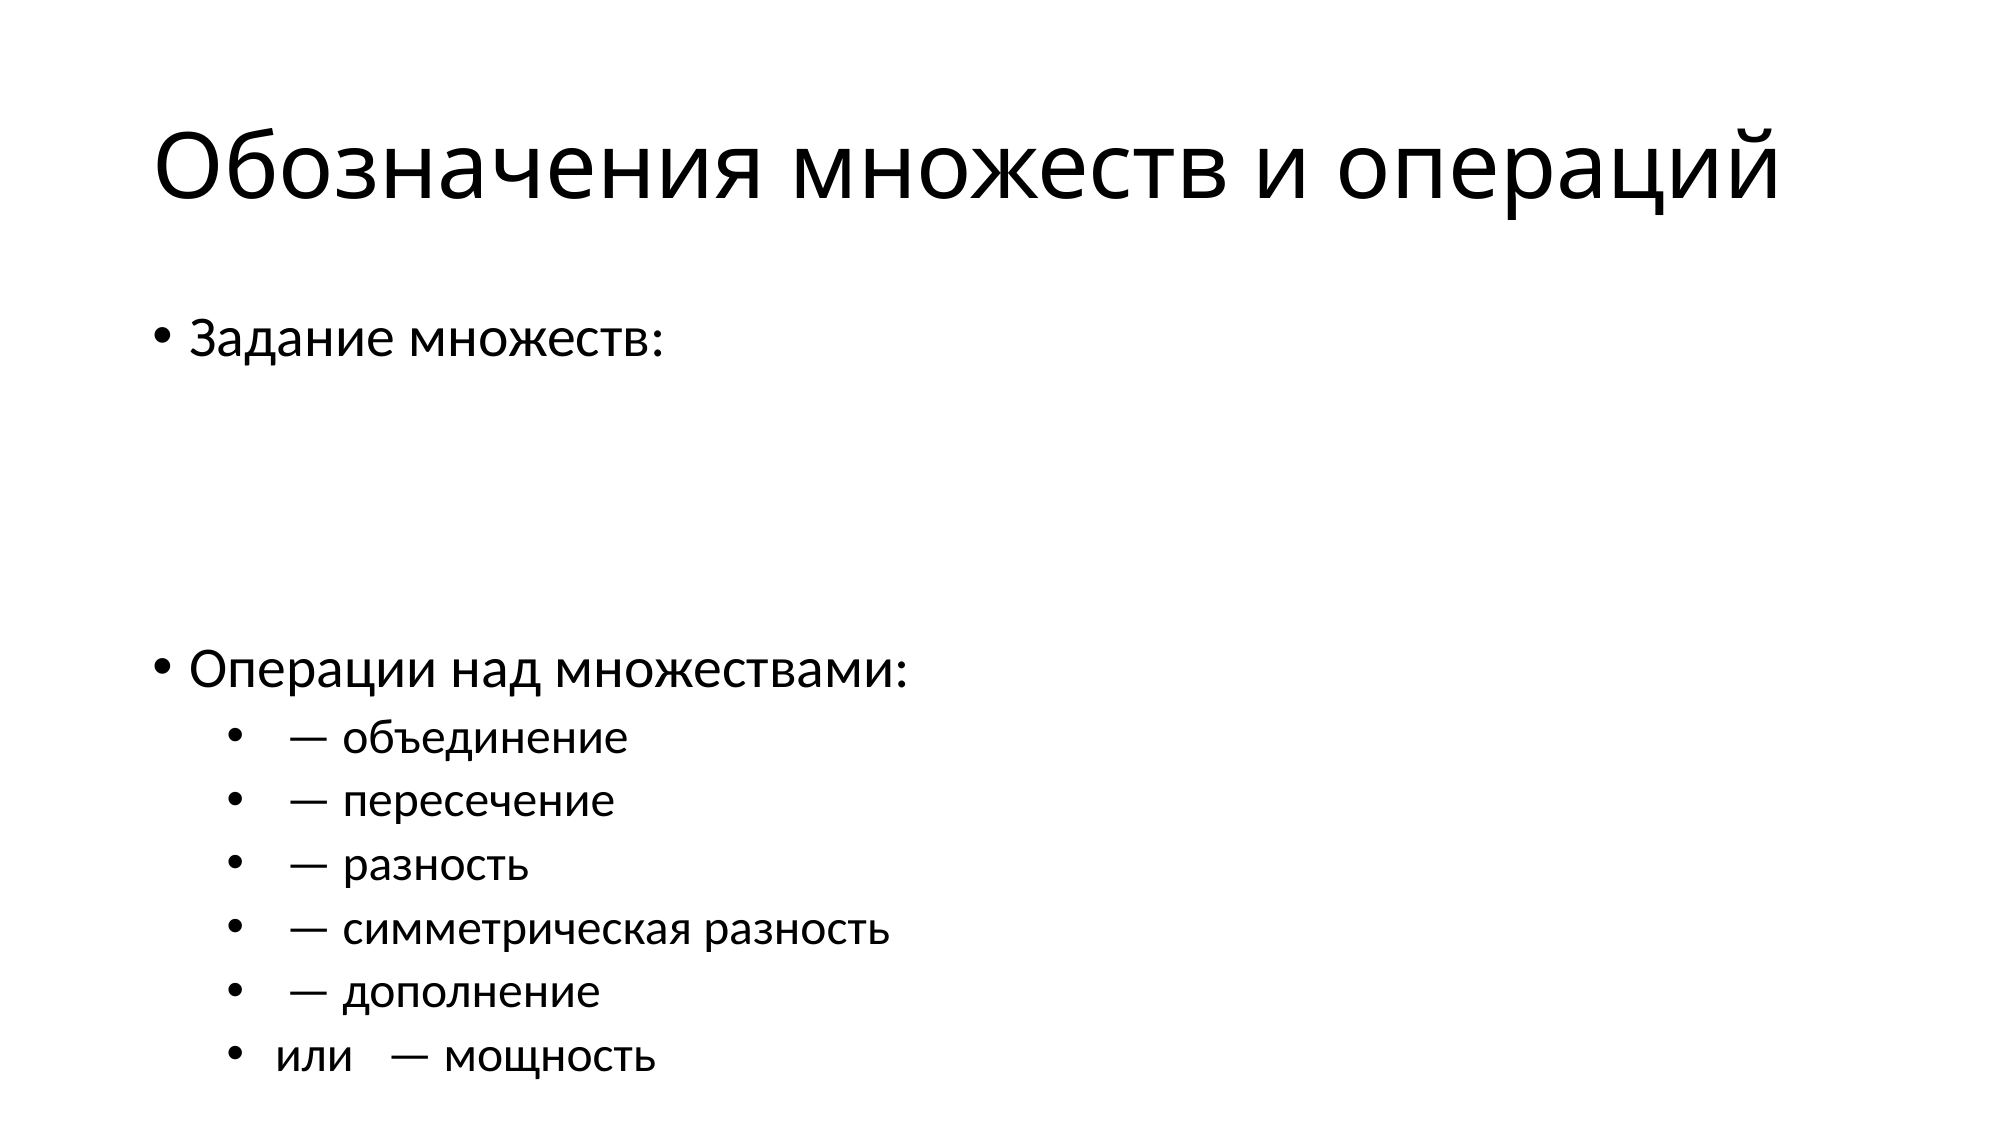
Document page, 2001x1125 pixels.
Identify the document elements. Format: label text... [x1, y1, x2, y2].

title Обозначения множеств и операций [137, 59, 1863, 278]
